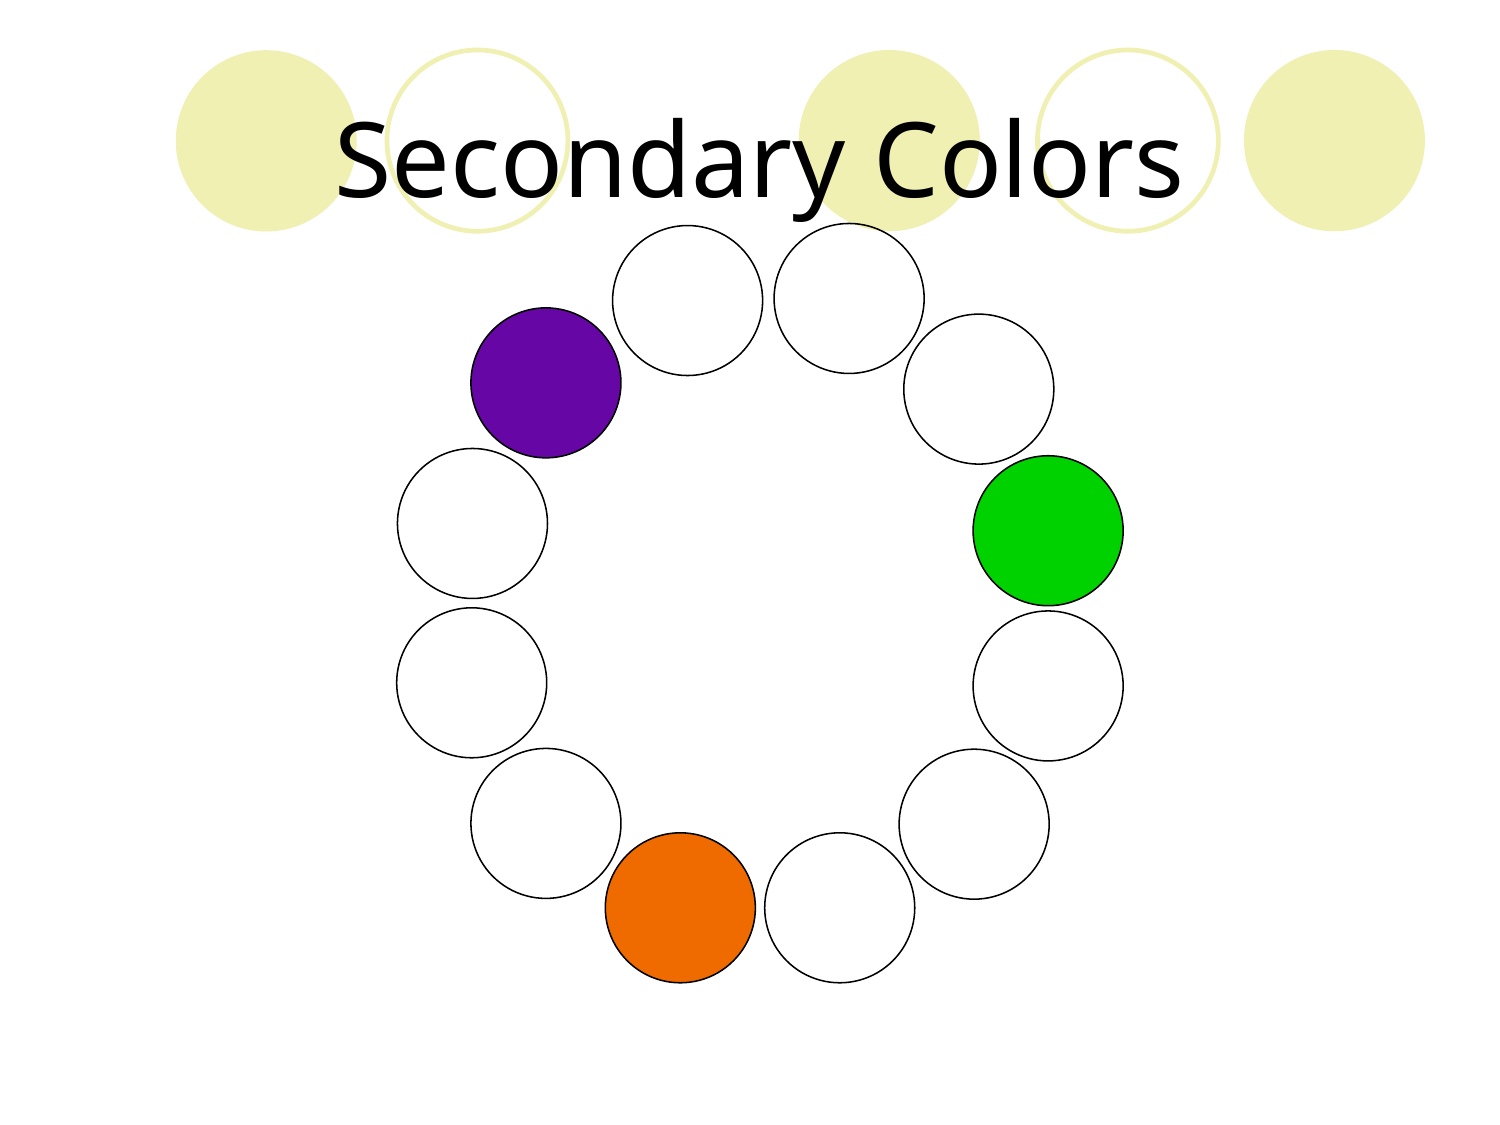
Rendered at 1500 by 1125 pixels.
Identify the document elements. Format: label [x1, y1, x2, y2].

text_box [187, 87, 1333, 984]
